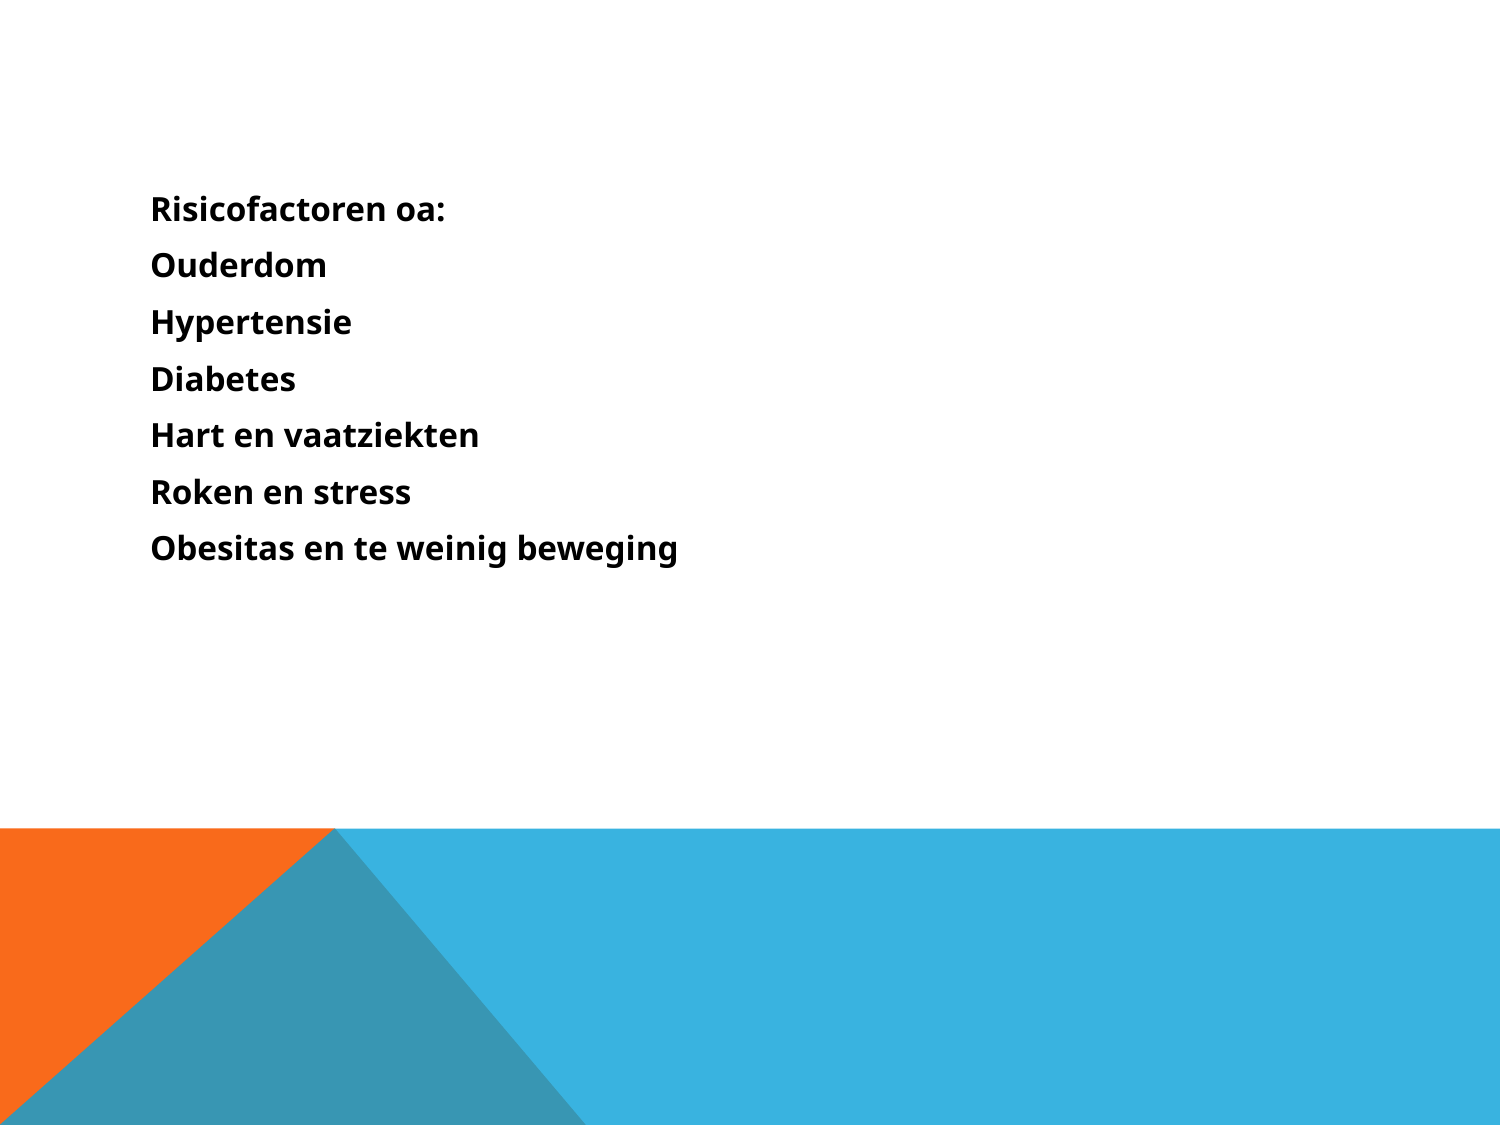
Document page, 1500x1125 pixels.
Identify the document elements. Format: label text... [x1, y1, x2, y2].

list Risicofactoren oa: Ouderdom Hypertensie Diabetes Hart en vaatziekten Roken en stress Obesitas en te weinig beweging [135, 180, 1369, 768]
